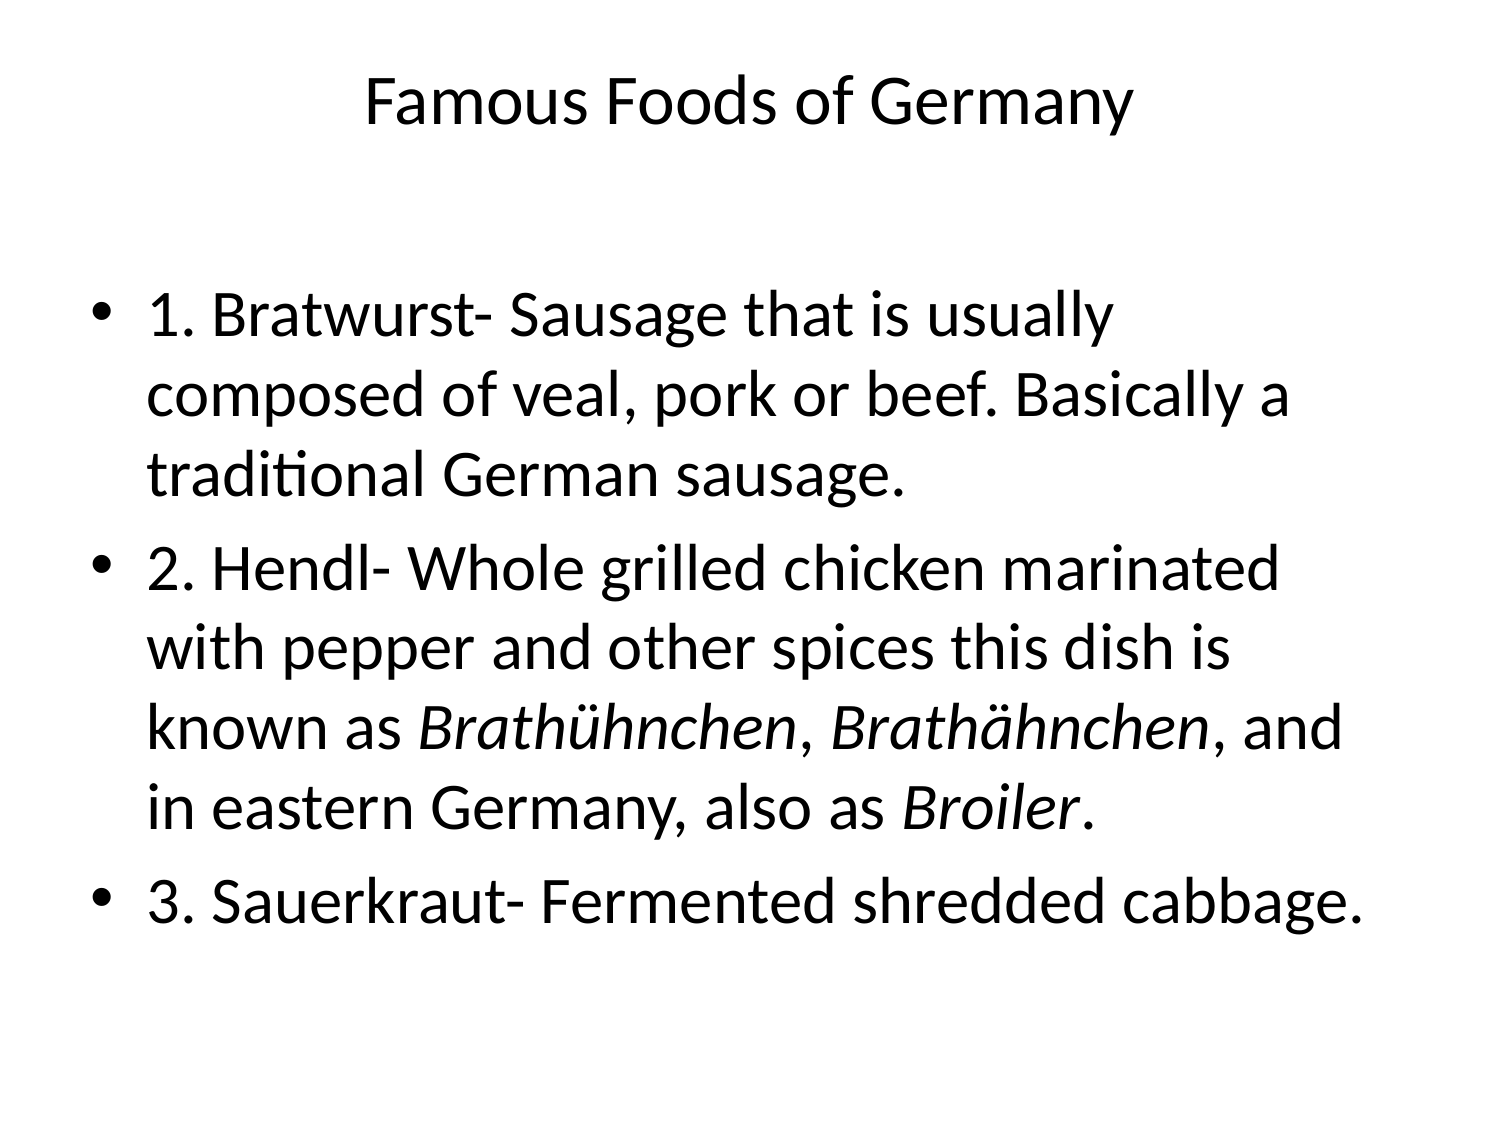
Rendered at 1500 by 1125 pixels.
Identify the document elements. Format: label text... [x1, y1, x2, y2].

title Famous Foods of Germany [75, 45, 1425, 233]
list 1. Bratwurst- Sausage that is usually composed of veal, pork or beef. Basically a traditional German sausage. 2. Hendl- Whole grilled chicken marinated with pepper and other spices this dish is known as Brathühnchen, Brathähnchen, and in eastern Germany, also as Broiler. 3. Sauerkraut- Fermented shredded cabbage. [75, 262, 1425, 1005]
